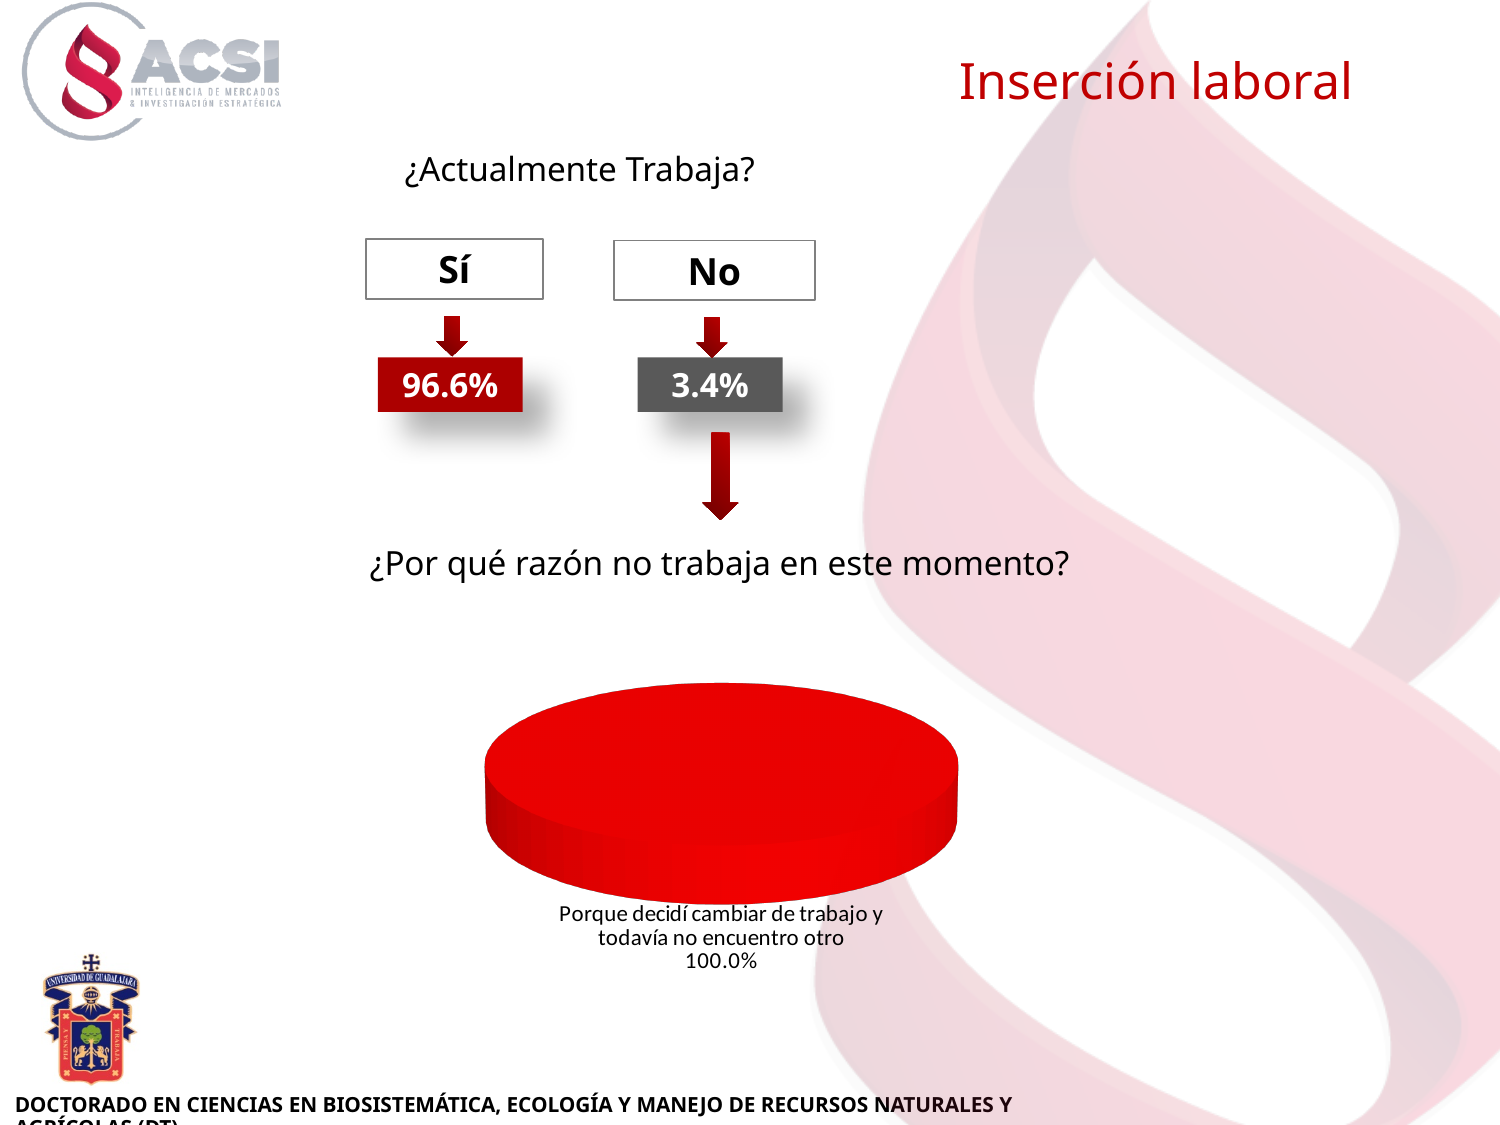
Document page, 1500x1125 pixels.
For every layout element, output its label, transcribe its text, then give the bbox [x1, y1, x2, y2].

text_box [696, 317, 728, 358]
text_box Sí [365, 239, 544, 299]
text_box 96.6% [377, 357, 523, 412]
text_box ¿Por qué razón no trabaja en este momento? [312, 538, 1128, 572]
text_box 3.4% [637, 357, 783, 412]
text_box [436, 316, 468, 357]
picture [10, 0, 292, 159]
text_box Inserción laboral [701, 42, 1500, 118]
text_box [702, 432, 739, 520]
text_box ¿Actualmente Trabaja? [292, 144, 869, 197]
chart [211, 574, 1244, 1104]
text_box No [614, 240, 815, 301]
picture [41, 952, 141, 1088]
